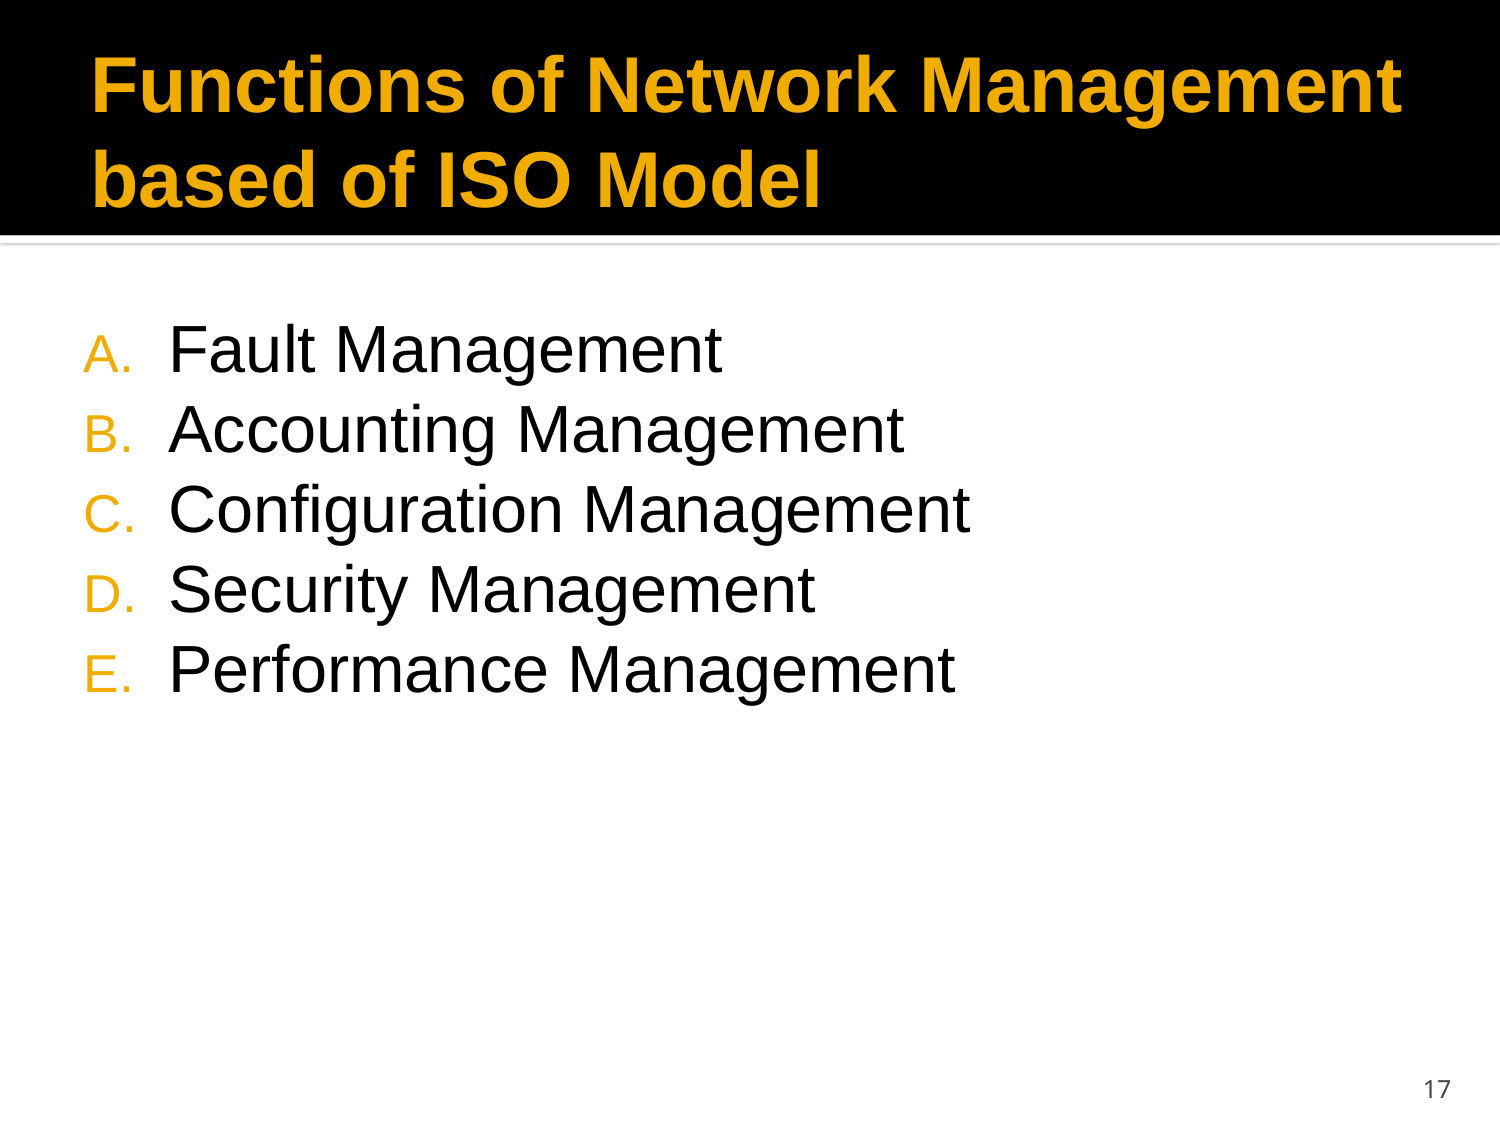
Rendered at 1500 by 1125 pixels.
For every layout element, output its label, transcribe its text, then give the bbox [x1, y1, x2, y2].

title Functions of Network Management based of ISO Model [75, 25, 1425, 231]
slide_number 17 [1345, 1062, 1467, 1108]
list Fault Management Accounting Management Configuration Management Security Management Performance Management [75, 291, 1425, 1050]
